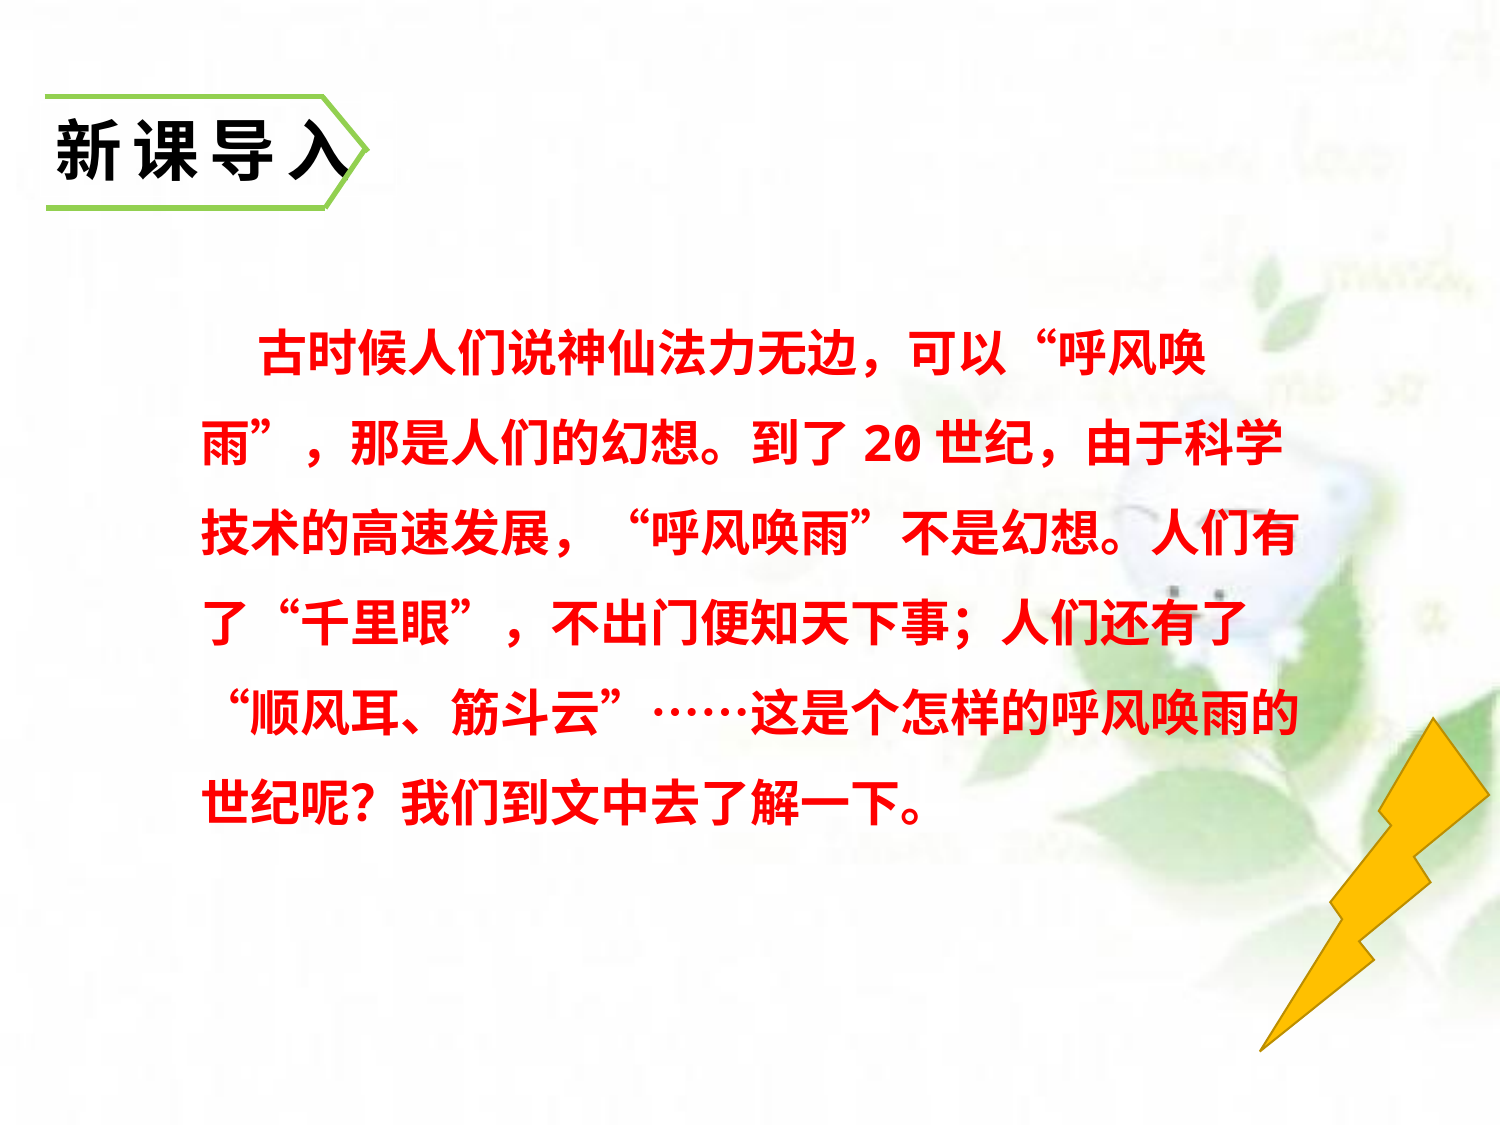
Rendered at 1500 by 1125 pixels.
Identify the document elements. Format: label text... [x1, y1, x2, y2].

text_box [40, 96, 397, 209]
picture [0, 0, 1500, 1125]
text_box 古时候人们说神仙法力无边，可以“呼风唤雨”，那是人们的幻想。到了20世纪，由于科学技术的高速发展，“呼风唤雨”不是幻想。人们有了“千里眼”，不出门便知天下事；人们还有了“顺风耳、筋斗云”……这是个怎样的呼风唤雨的世纪呢？我们到文中去了解一下。 [185, 284, 1329, 839]
text_box [1258, 716, 1491, 1053]
